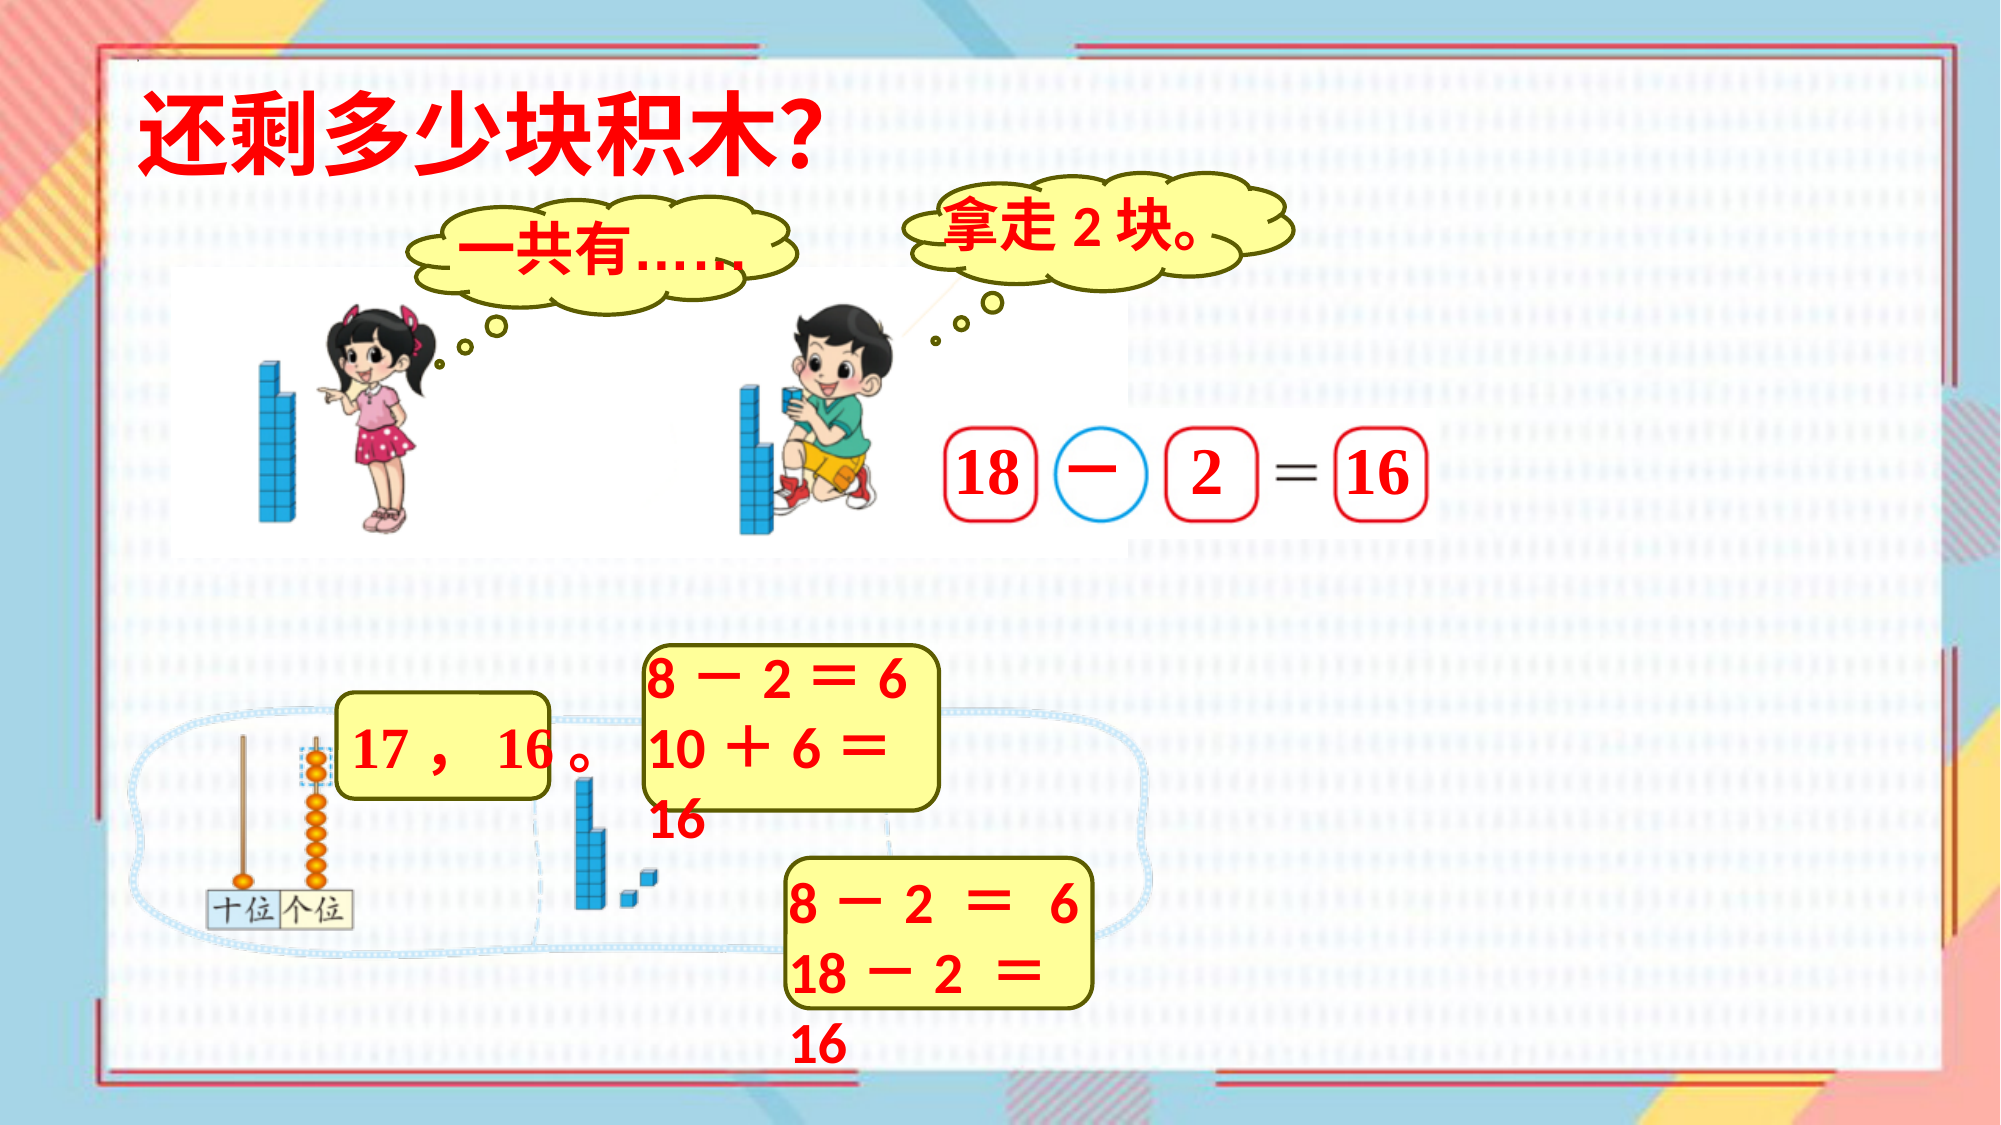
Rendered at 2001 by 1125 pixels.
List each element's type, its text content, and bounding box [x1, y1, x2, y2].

text_box 8－2＝6 10＋6＝16 [631, 633, 963, 680]
text_box 8－2 ＝ 6 18－2 ＝ 16 [773, 977, 1105, 1083]
text_box [612, 196, 746, 204]
text_box [547, 199, 606, 204]
text_box 一共有…… [442, 204, 809, 267]
picture [0, 0, 2001, 1125]
text_box [903, 213, 1234, 289]
text_box [407, 235, 442, 267]
text_box [1041, 176, 1104, 181]
picture [661, 197, 693, 202]
text_box [1107, 172, 1243, 181]
text_box 拿走2块。 [927, 181, 1294, 266]
title 还剩多少块积木？ [122, 0, 927, 197]
